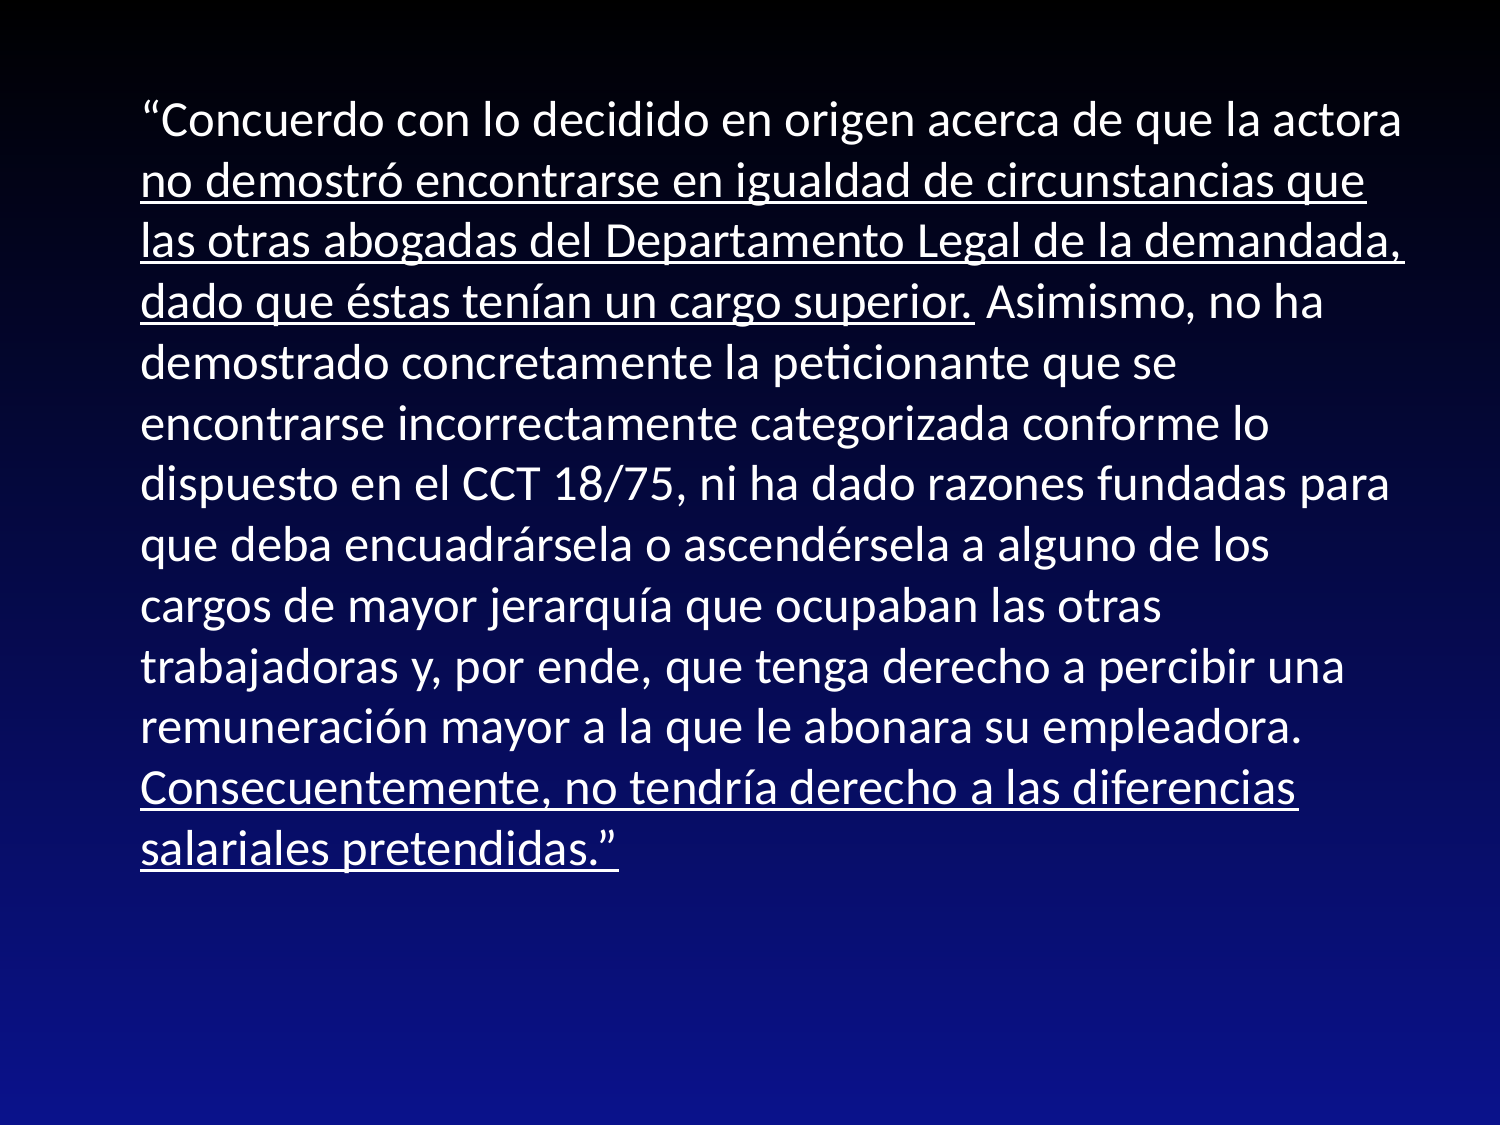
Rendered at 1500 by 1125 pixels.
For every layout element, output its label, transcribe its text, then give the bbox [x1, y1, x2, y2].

list “Concuerdo con lo decidido en origen acerca de que la actora no demostró encontrarse en igualdad de circunstancias que las otras abogadas del Departamento Legal de la demandada, dado que éstas tenían un cargo superior. Asimismo, no ha demostrado concretamente la peticionante que se encontrarse incorrectamente categorizada conforme lo dispuesto en el CCT 18/75, ni ha dado razones fundadas para que deba encuadrársela o ascendérsela a alguno de los cargos de mayor jerarquía que ocupaban las otras trabajadoras y, por ende, que tenga derecho a percibir una remuneración mayor a la que le abonara su empleadora. Consecuentemente, no tendría derecho a las diferencias salariales pretendidas.” [74, 77, 1426, 1006]
